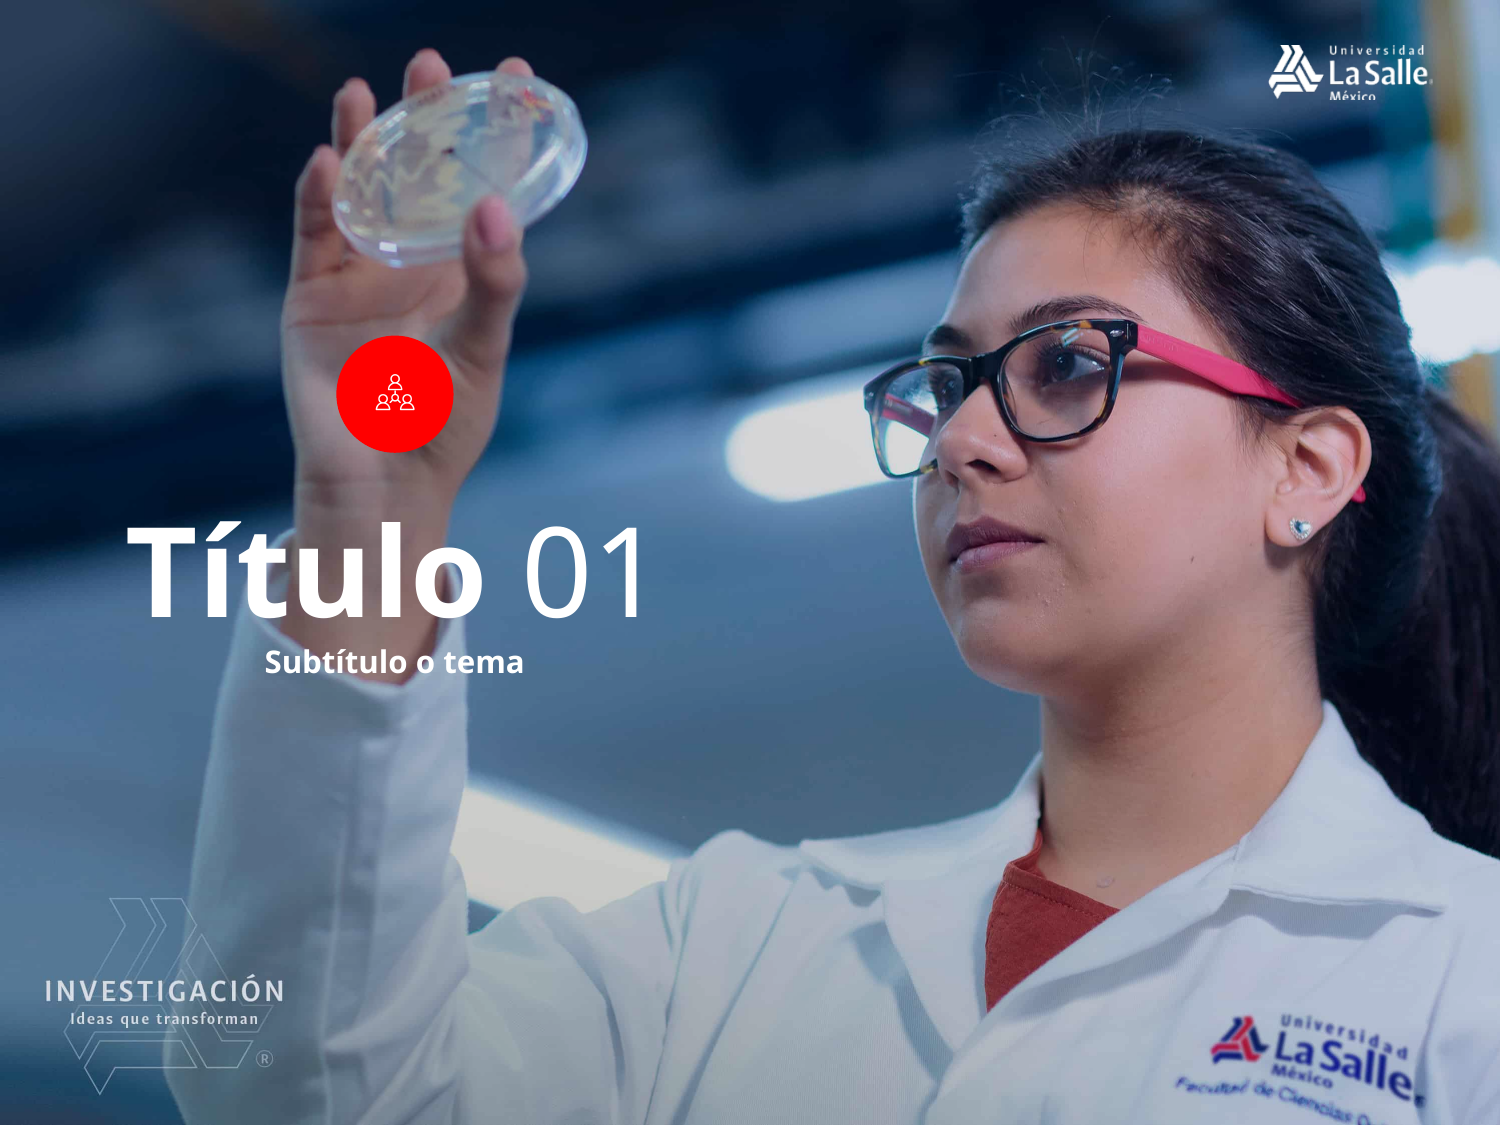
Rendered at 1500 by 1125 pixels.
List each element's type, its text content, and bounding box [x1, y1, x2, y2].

text_box [0, 0, 1500, 1125]
picture [1268, 45, 1433, 100]
text_box Título 01 Subtítulo o tema [0, 447, 897, 855]
text_box [335, 334, 455, 454]
picture [365, 362, 425, 422]
